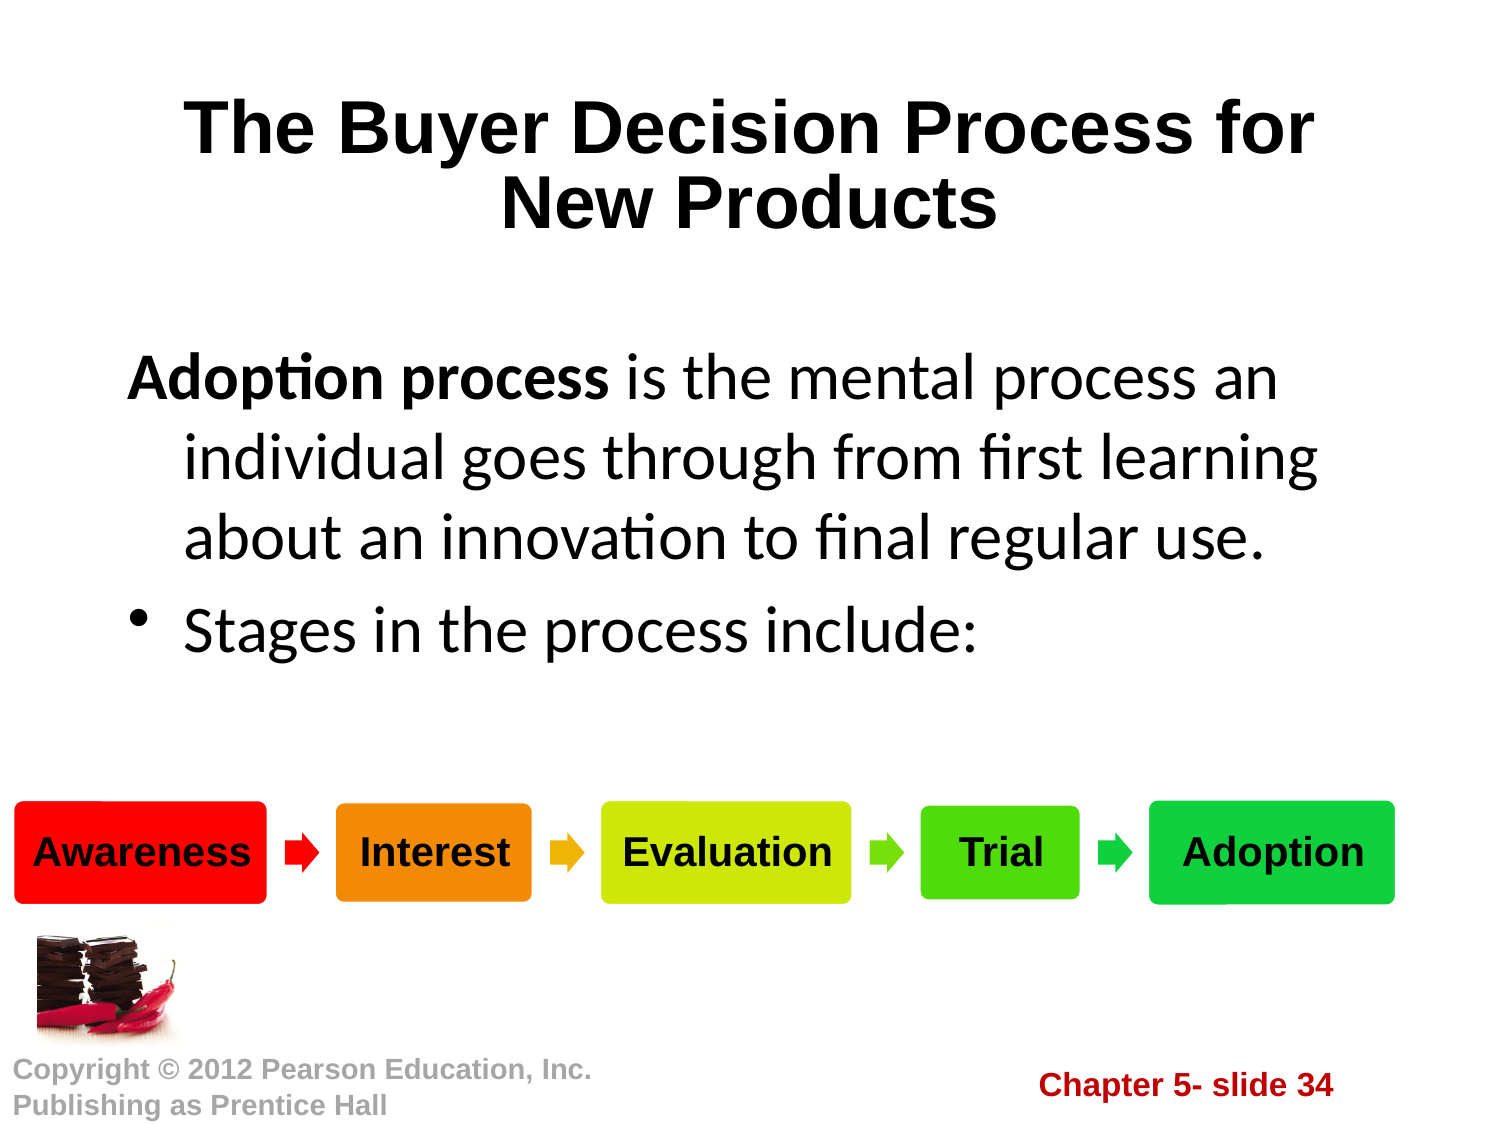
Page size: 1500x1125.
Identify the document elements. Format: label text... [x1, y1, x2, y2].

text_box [10, 500, 1399, 1125]
list Adoption process is the mental process an individual goes through from first learning about an innovation to final regular use. Stages in the process include: [112, 324, 1388, 498]
title The Buyer Decision Process for New Products [112, 37, 1388, 226]
